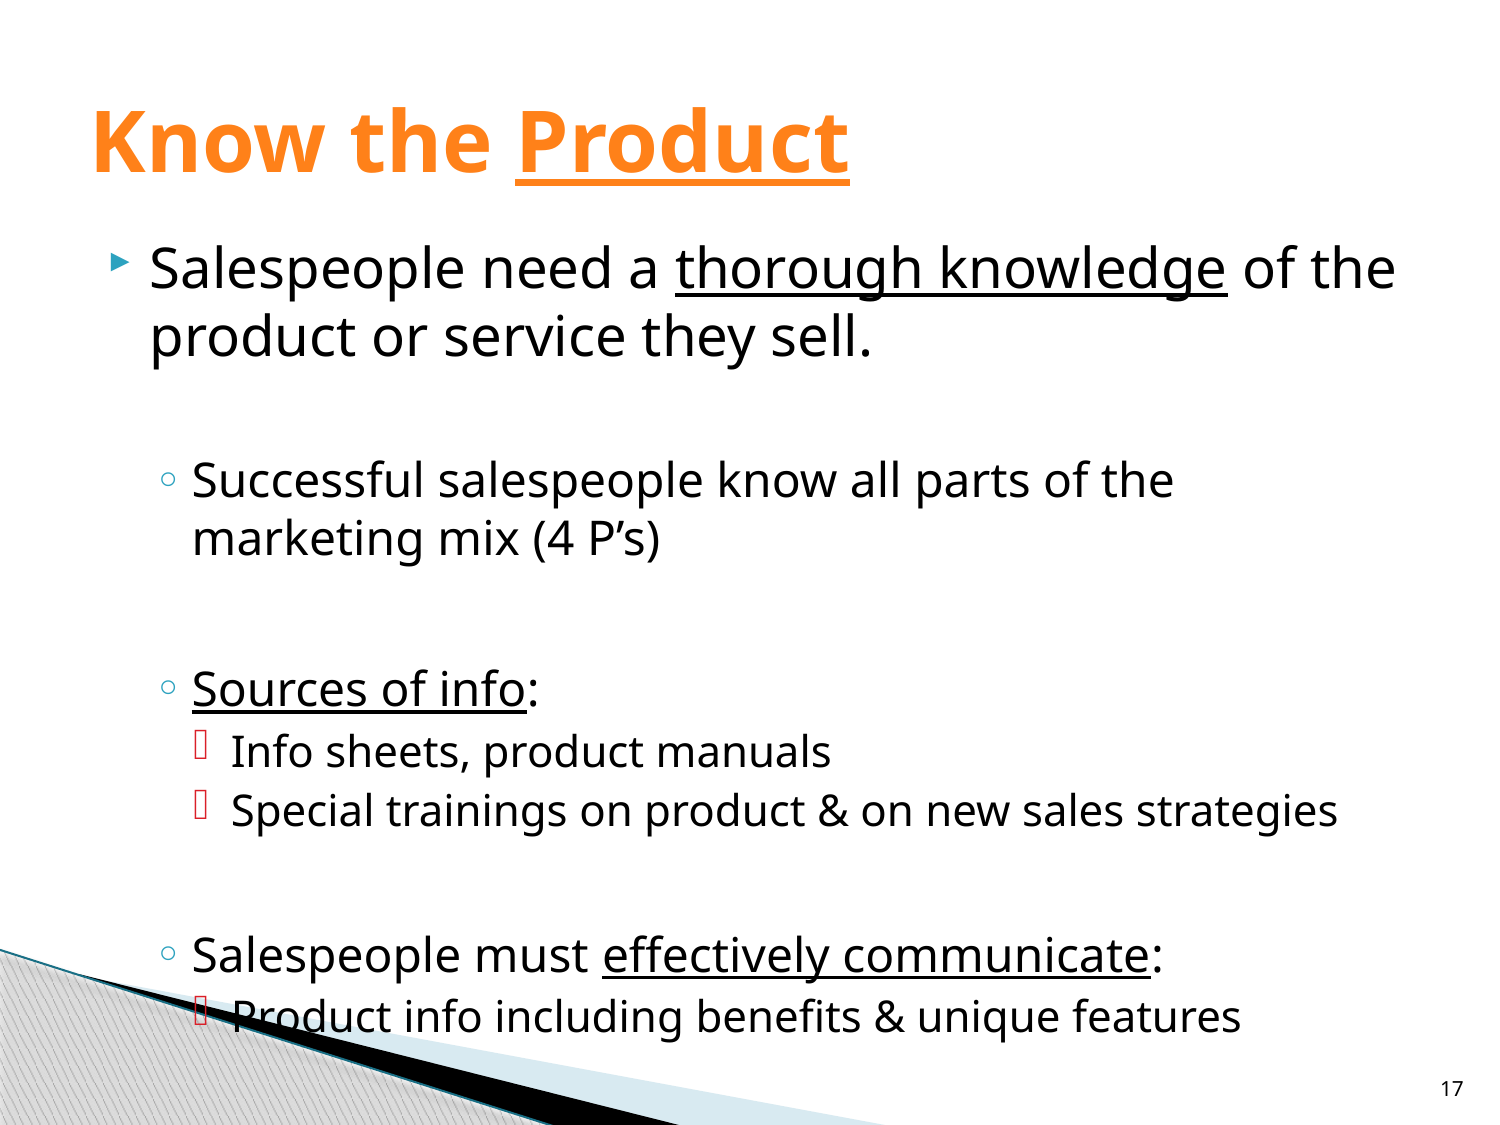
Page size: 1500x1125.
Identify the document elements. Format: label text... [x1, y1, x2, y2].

list Salespeople need a thorough knowledge of the product or service they sell. Successful salespeople know all parts of the marketing mix (4 P’s) Sources of info: Info sheets, product manuals Special trainings on product & on new sales strategies Salespeople must effectively communicate: Product info including benefits & unique features [75, 233, 1425, 1032]
title Know the Product [75, 45, 1425, 233]
slide_number 17 [1418, 1051, 1479, 1112]
